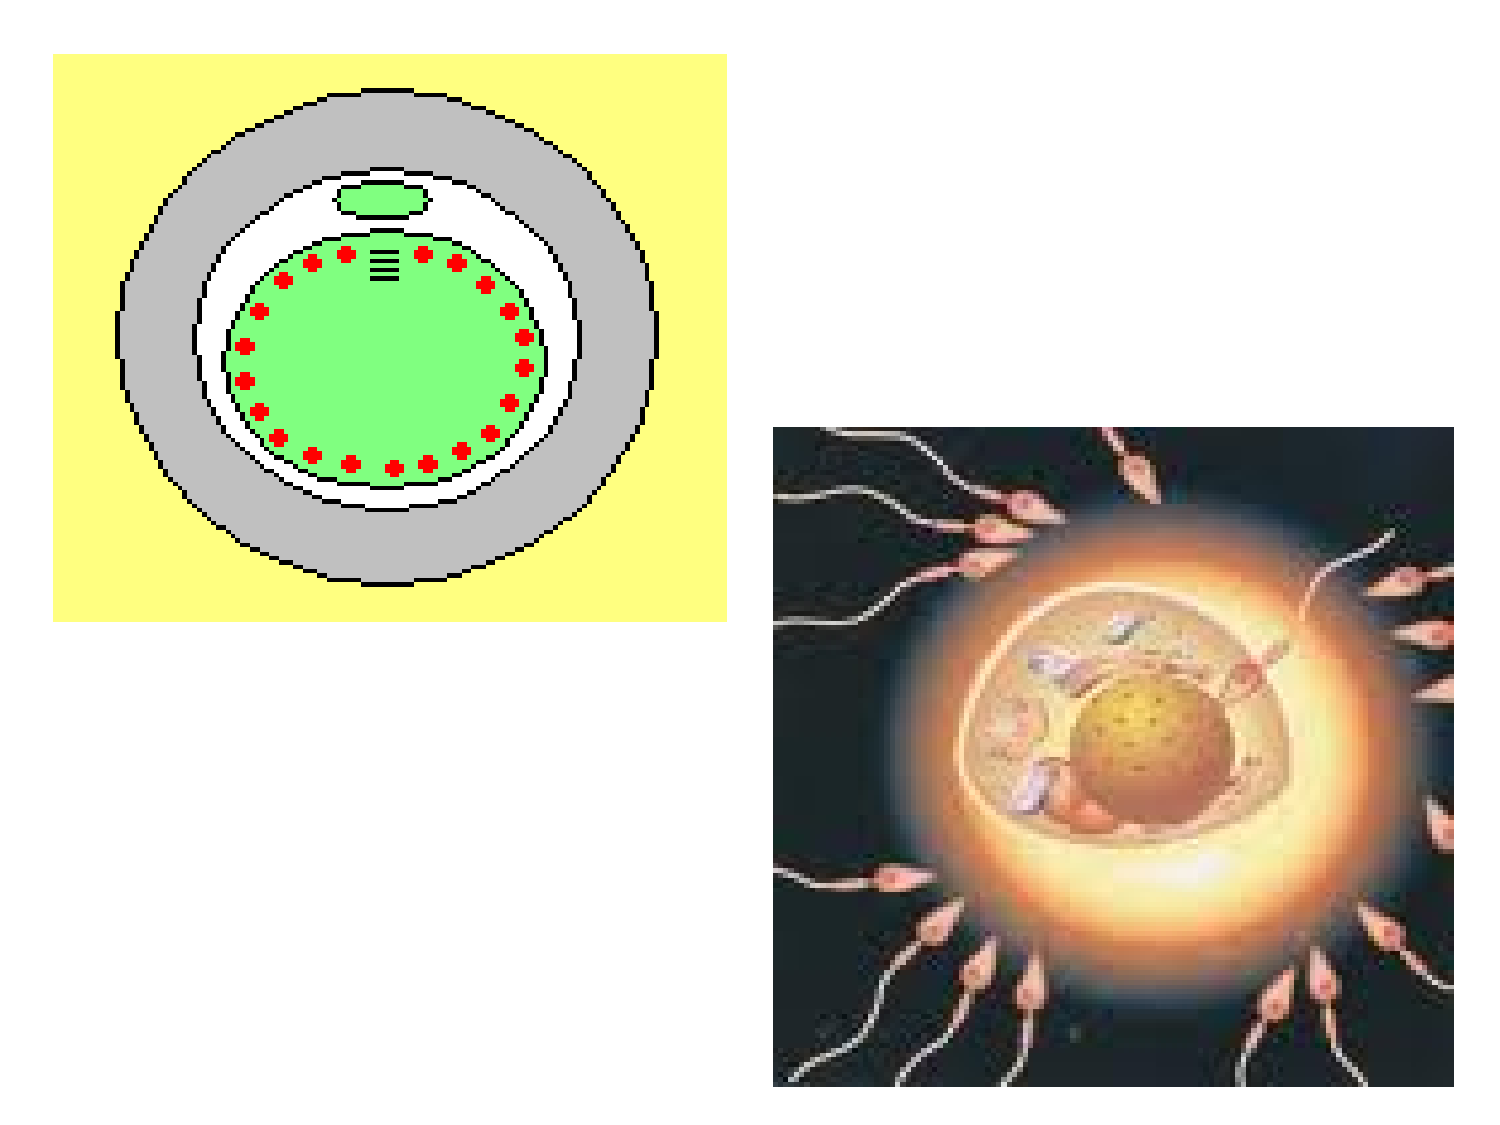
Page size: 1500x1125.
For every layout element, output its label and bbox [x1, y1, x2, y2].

picture [52, 54, 727, 622]
picture [773, 427, 1454, 1088]
